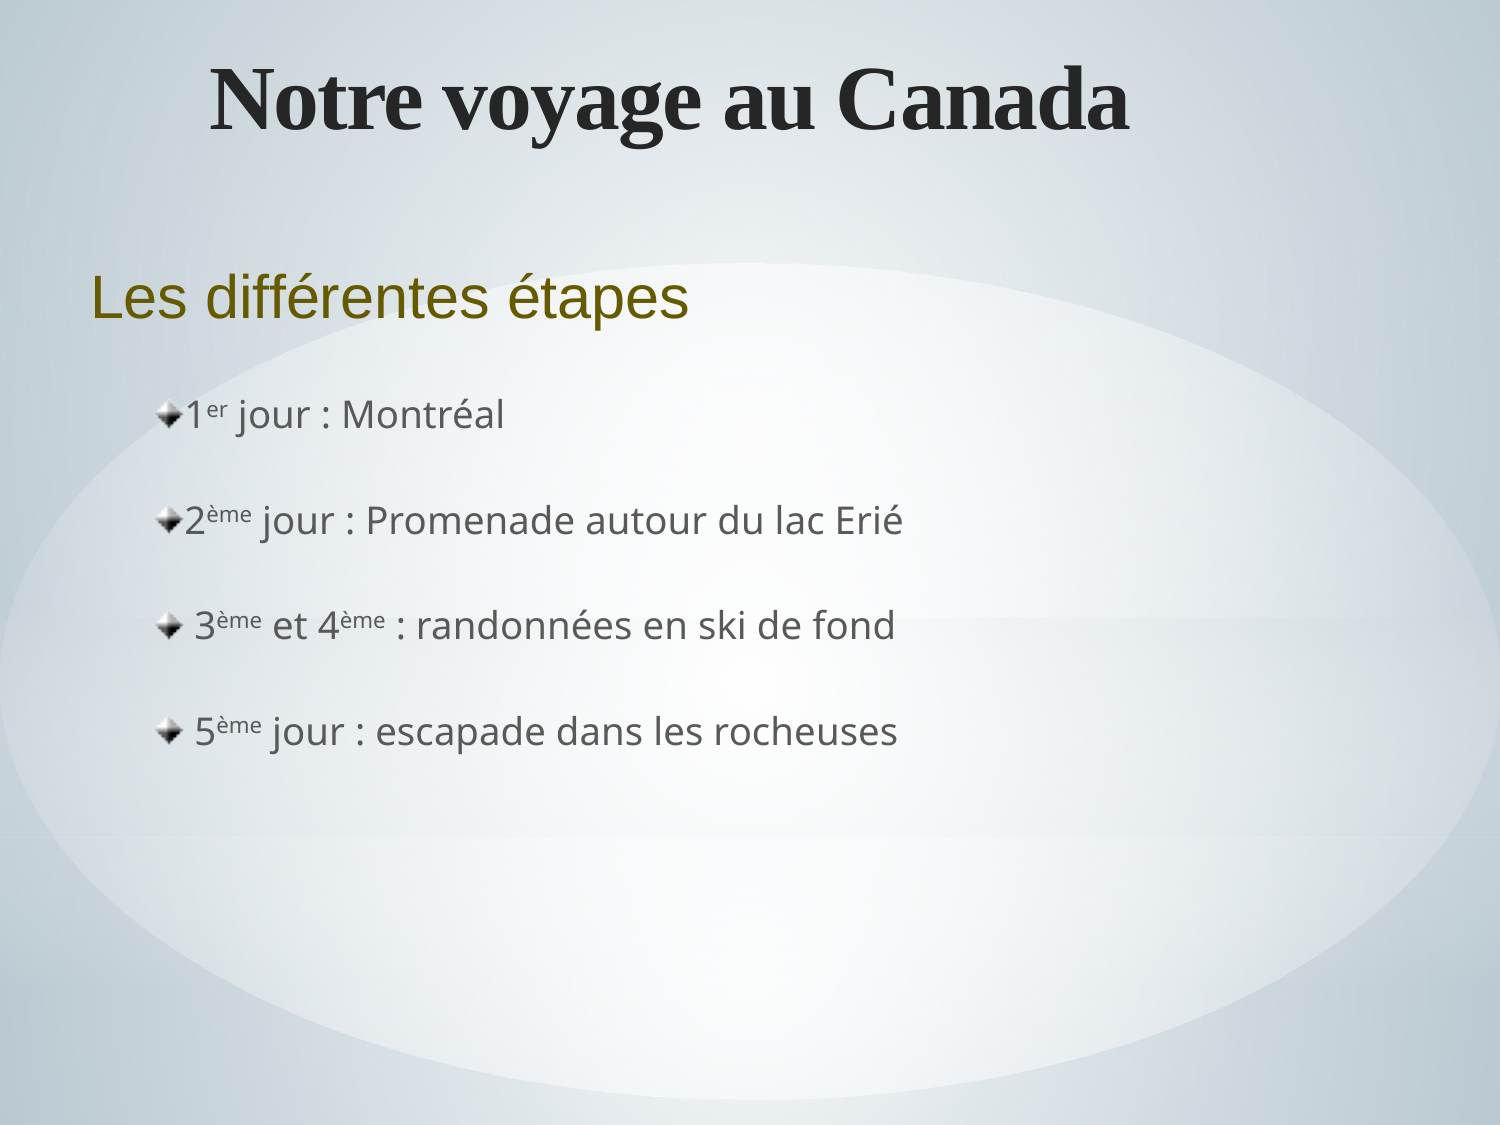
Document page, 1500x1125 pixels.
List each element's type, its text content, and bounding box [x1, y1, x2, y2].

picture [149, 710, 188, 749]
list Les différentes étapes 1er jour : Montréal 2ème jour : Promenade autour du lac Erié 3ème et 4ème : randonnées en ski de fond 5ème jour : escapade dans les rocheuses [75, 249, 1465, 764]
picture [149, 605, 188, 644]
picture [149, 394, 188, 433]
title Notre voyage au Canada [194, 30, 1176, 173]
picture [149, 499, 188, 538]
